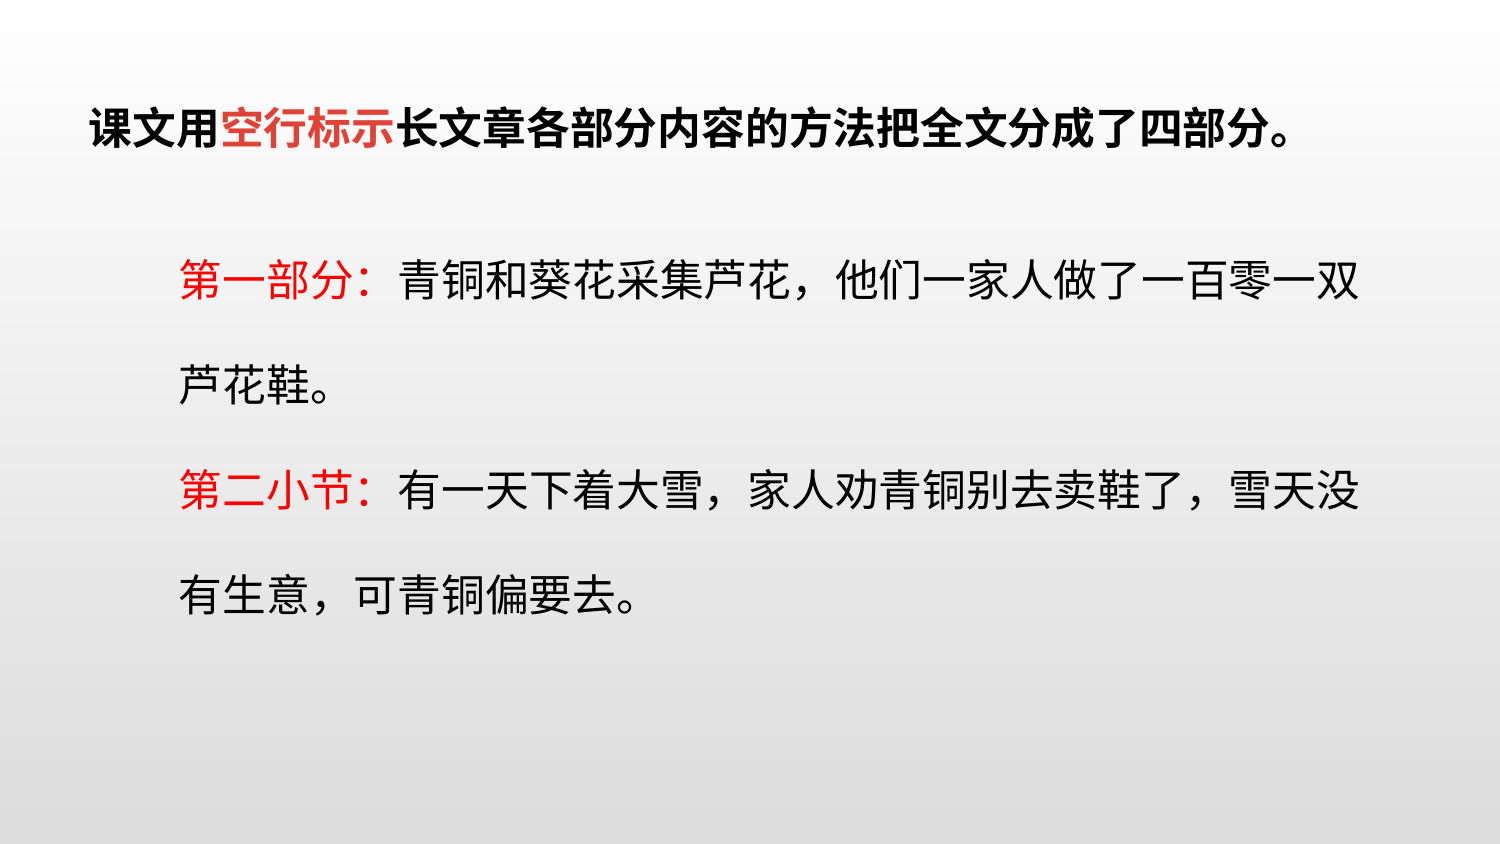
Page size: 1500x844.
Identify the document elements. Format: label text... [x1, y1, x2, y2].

text_box 课文用空行标示长文章各部分内容的方法把全文分成了四部分。 [77, 95, 1308, 159]
text_box 第一部分：青铜和葵花采集芦花，他们一家人做了一百零一双芦花鞋。 第二小节：有一天下着大雪，家人劝青铜别去卖鞋了，雪天没有生意，可青铜偏要去。 [167, 194, 1374, 626]
